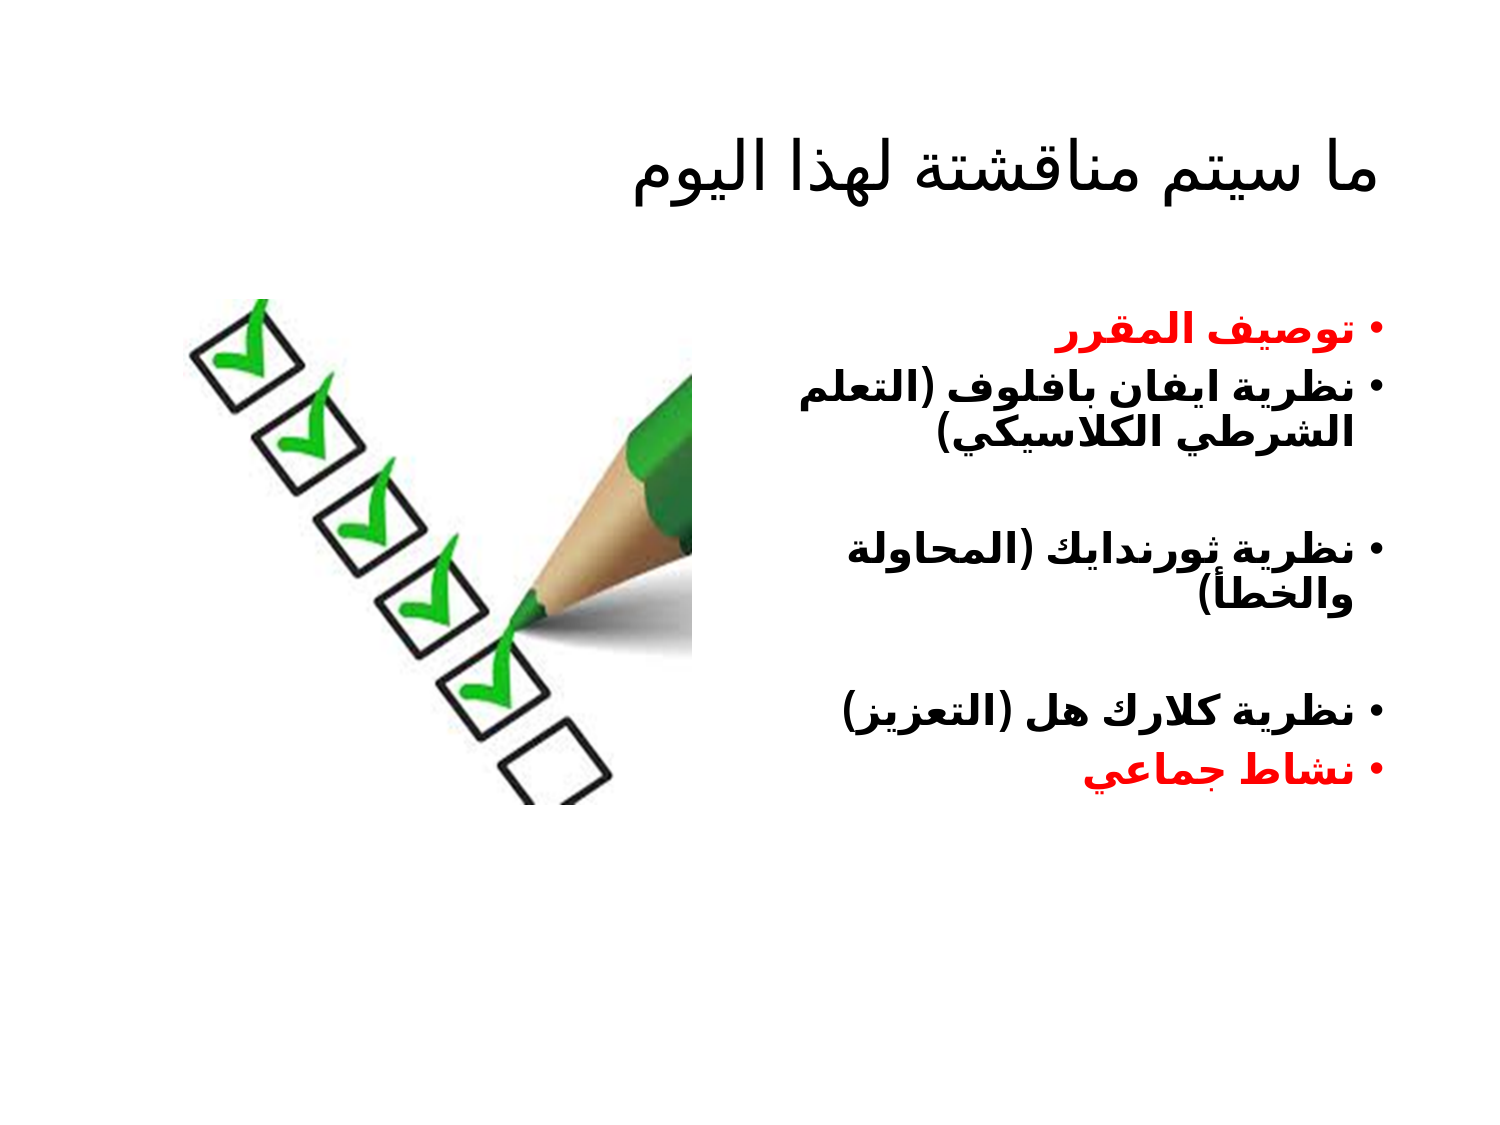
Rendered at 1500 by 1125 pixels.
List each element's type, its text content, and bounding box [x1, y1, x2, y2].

list توصيف المقرر نظرية ايفان بافلوف (التعلم الشرطي الكلاسيكي) نظرية ثورندايك (المحاولة والخطأ) نظرية كلارك هل (التعزيز) نشاط جماعي [759, 299, 1397, 1014]
title ما سيتم مناقشتة لهذا اليوم [103, 59, 1397, 278]
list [182, 299, 692, 805]
